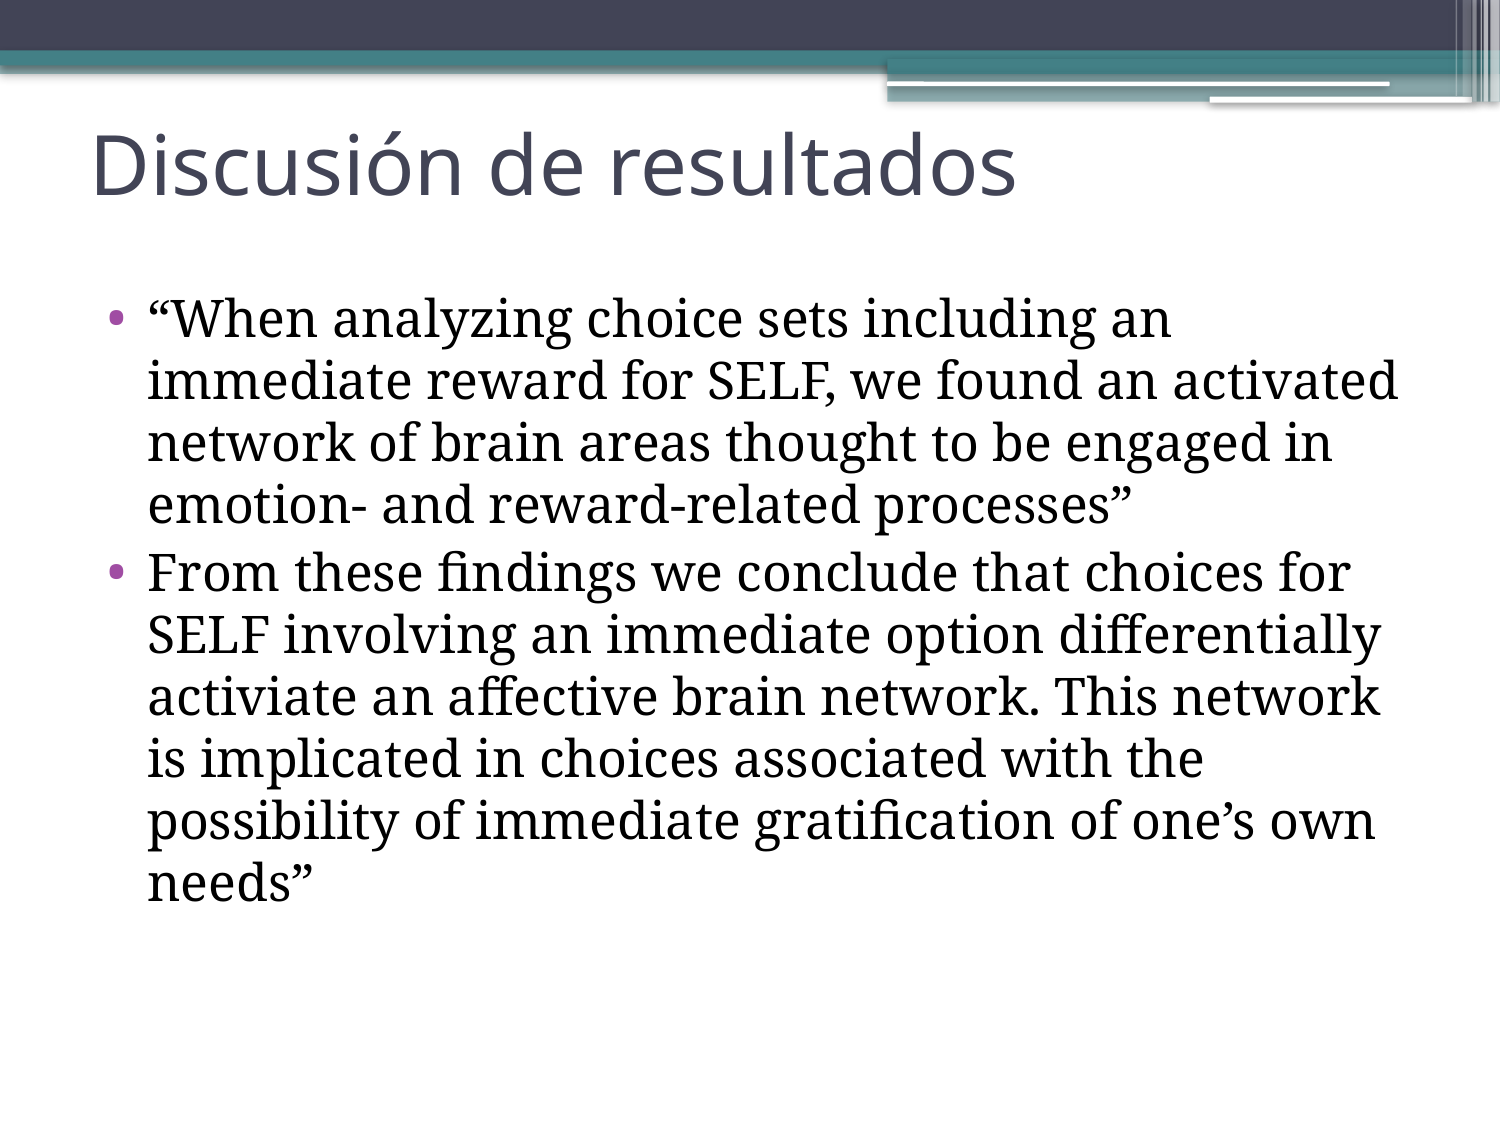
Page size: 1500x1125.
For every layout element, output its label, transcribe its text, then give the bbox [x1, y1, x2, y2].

title Discusión de resultados [75, 75, 1425, 250]
list “When analyzing choice sets including an immediate reward for SELF, we found an activated network of brain areas thought to be engaged in emotion- and reward-related processes” From these findings we conclude that choices for SELF involving an immediate option differentially activiate an affective brain network. This network is implicated in choices associated with the possibility of immediate gratification of one’s own needs” [75, 277, 1425, 988]
